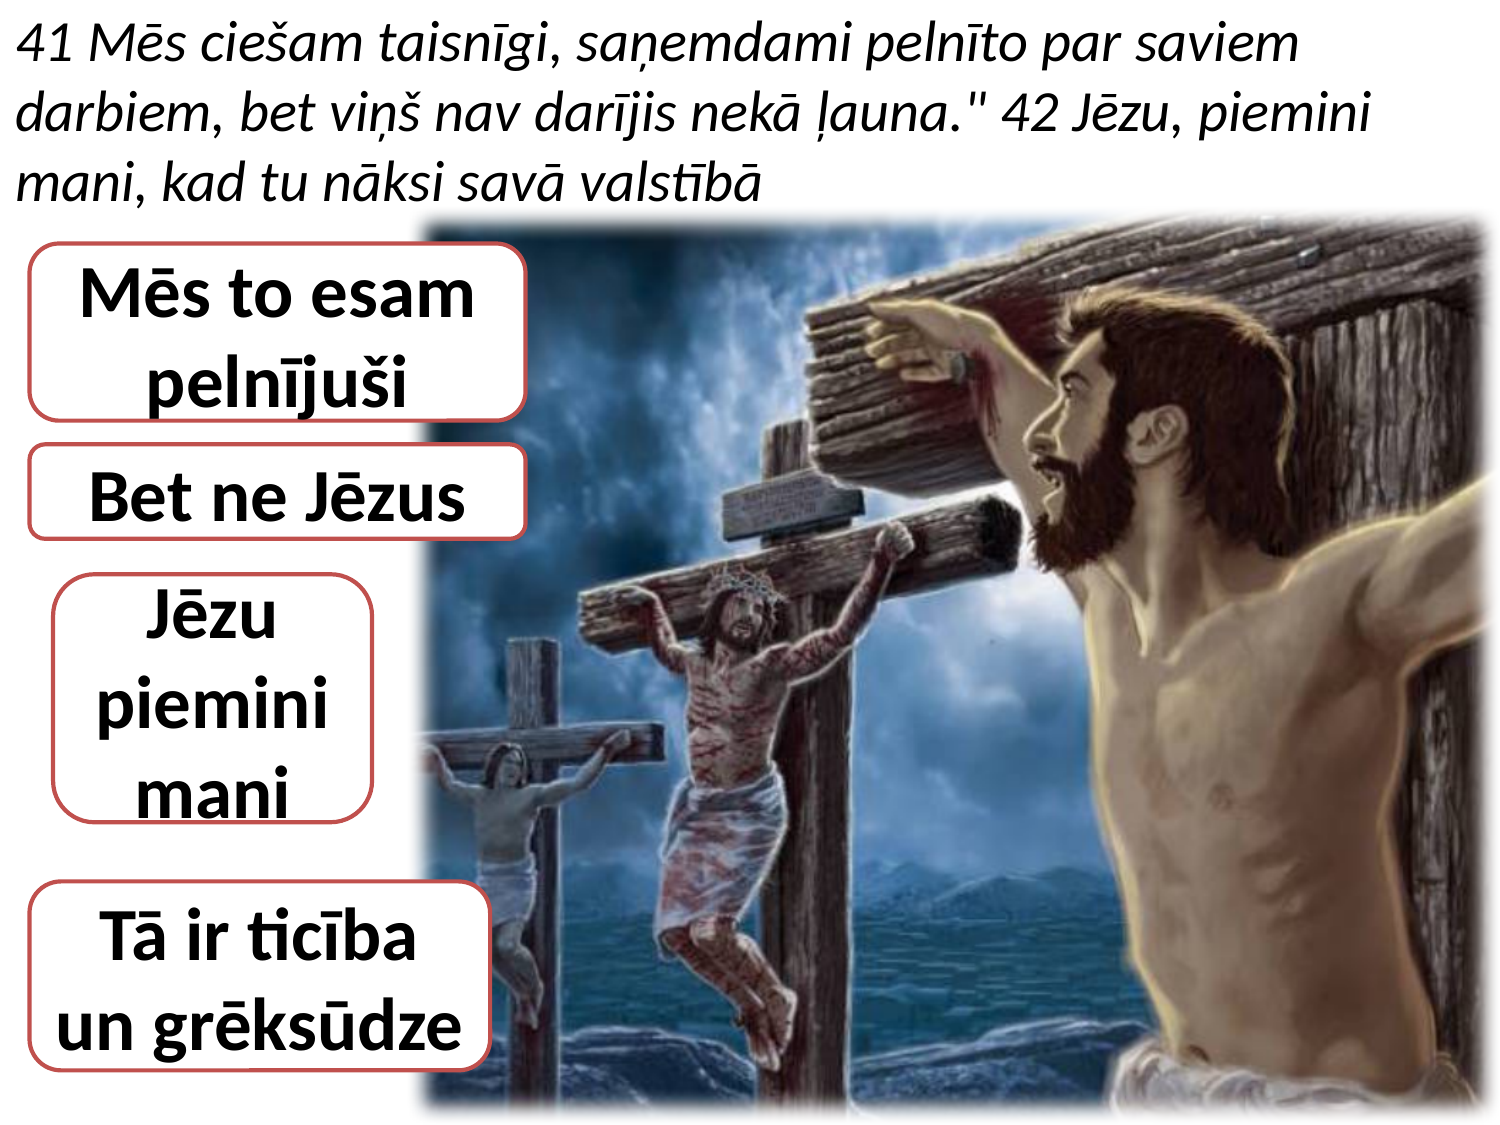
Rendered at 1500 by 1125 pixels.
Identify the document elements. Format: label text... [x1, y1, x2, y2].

list 41 Mēs ciešam taisnīgi, saņemdami pelnīto par saviem darbiem, bet viņš nav darījis nekā ļauna." 42 Jēzu, piemini mani, kad tu nāksi savā valstībā [0, 0, 1500, 194]
text_box Tā ir ticība un grēksūdze [27, 879, 402, 1073]
text_box Mēs to esam pelnījuši [27, 241, 402, 423]
picture [407, 206, 1500, 1125]
text_box Jēzu piemini mani [50, 572, 375, 825]
text_box Bet ne Jēzus [27, 442, 402, 541]
